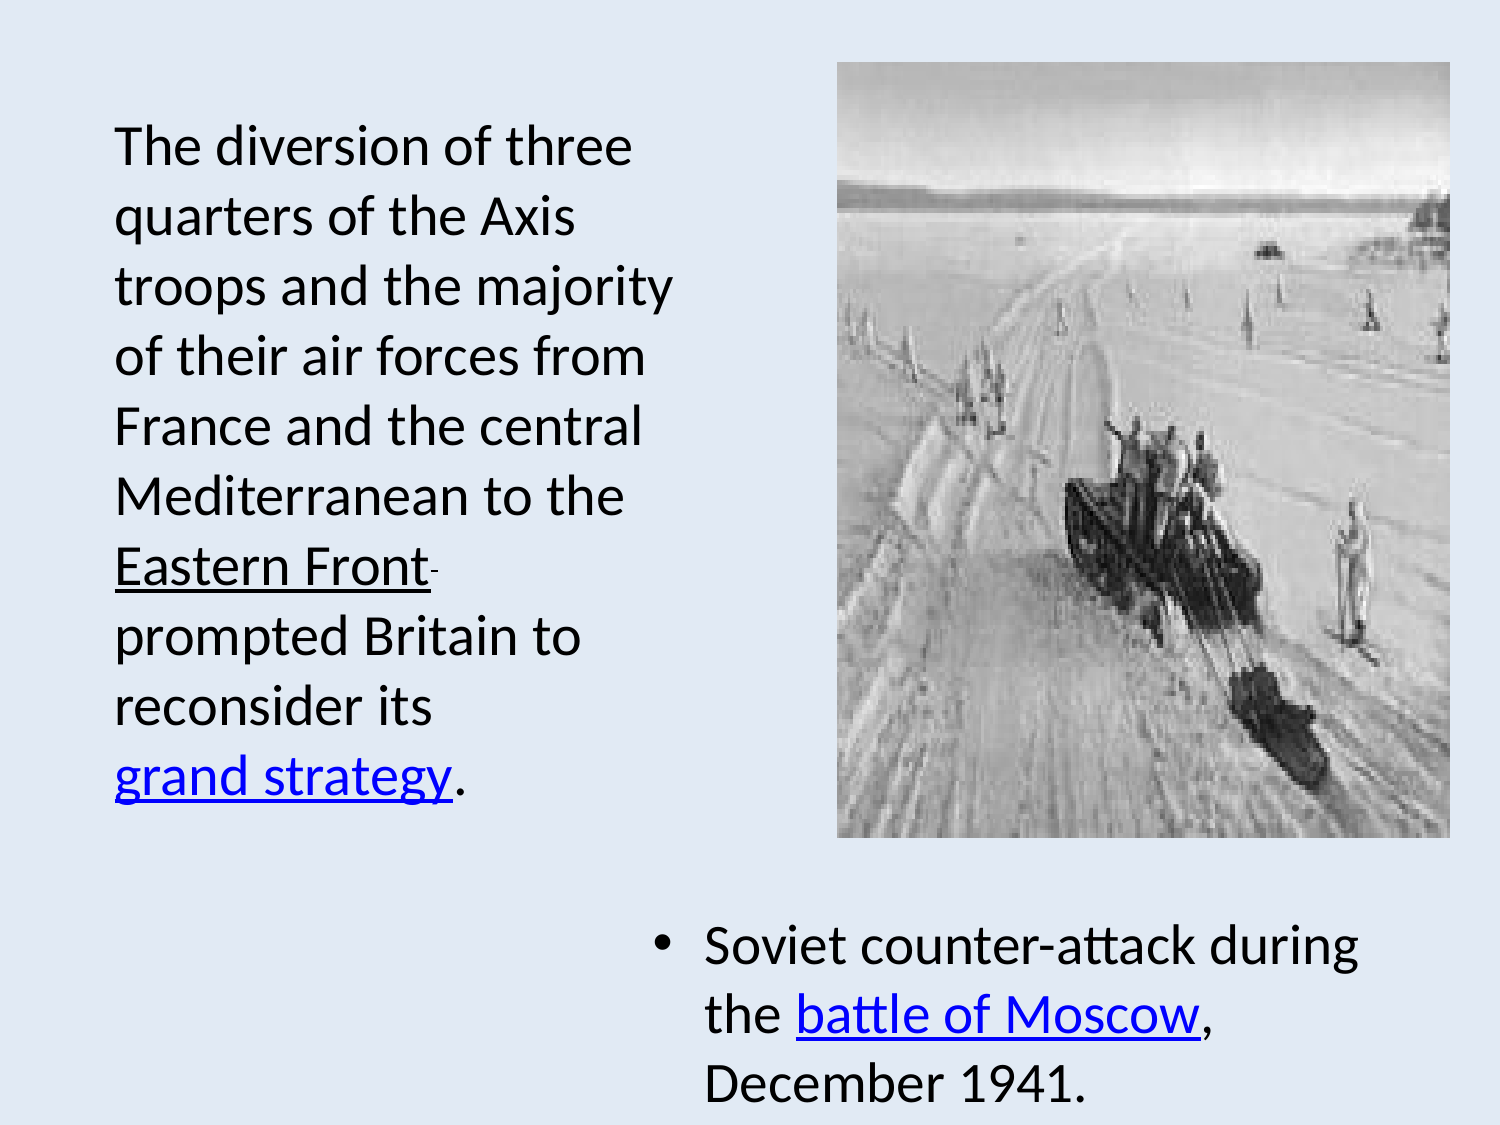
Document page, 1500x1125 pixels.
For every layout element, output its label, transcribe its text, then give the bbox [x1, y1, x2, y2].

picture [837, 62, 1451, 838]
list Soviet counter-attack during the battle of Moscow, December 1941. [637, 900, 1463, 1125]
text_box The diversion of three quarters of the Axis troops and the majority of their air forces from France and the central Mediterranean to the Eastern Front prompted Britain to reconsider its grand strategy. [99, 99, 700, 815]
